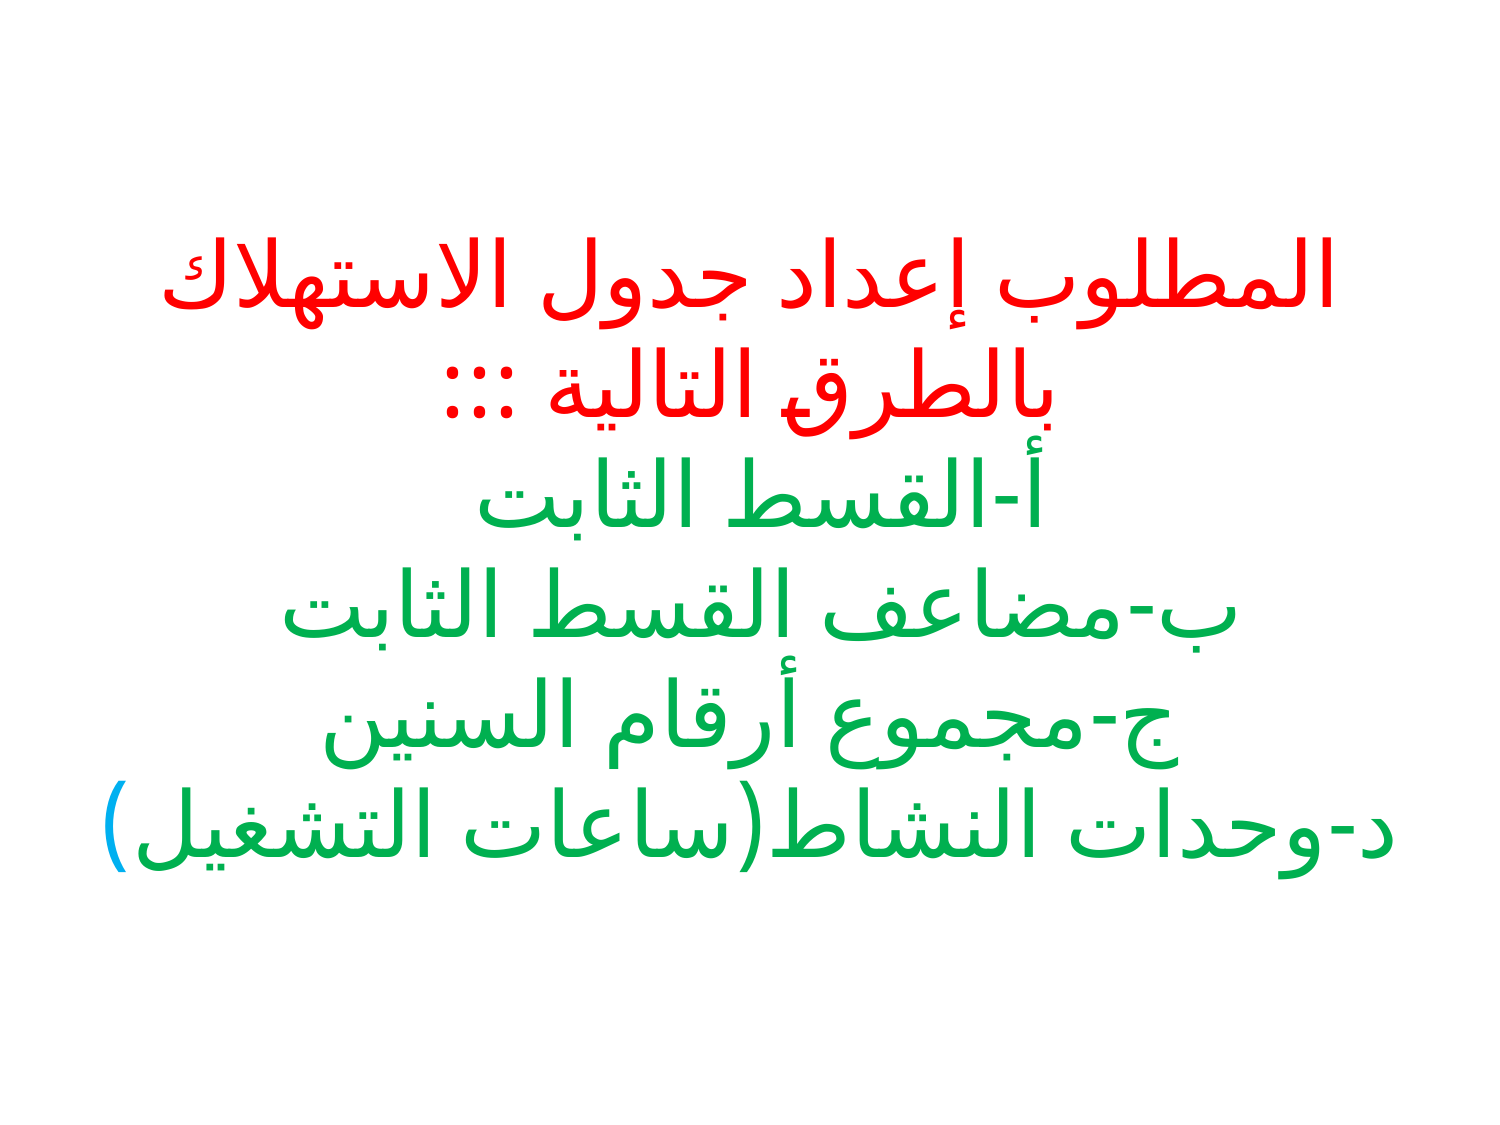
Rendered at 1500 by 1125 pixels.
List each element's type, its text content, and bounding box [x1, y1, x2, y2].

title المطلوب إعداد جدول الاستهلاك بالطرق التالية ::: أ-القسط الثابت ب-مضاعف القسط الثابت ج-مجموع أرقام السنين د-وحدات النشاط(ساعات التشغيل) [75, 45, 1425, 1047]
